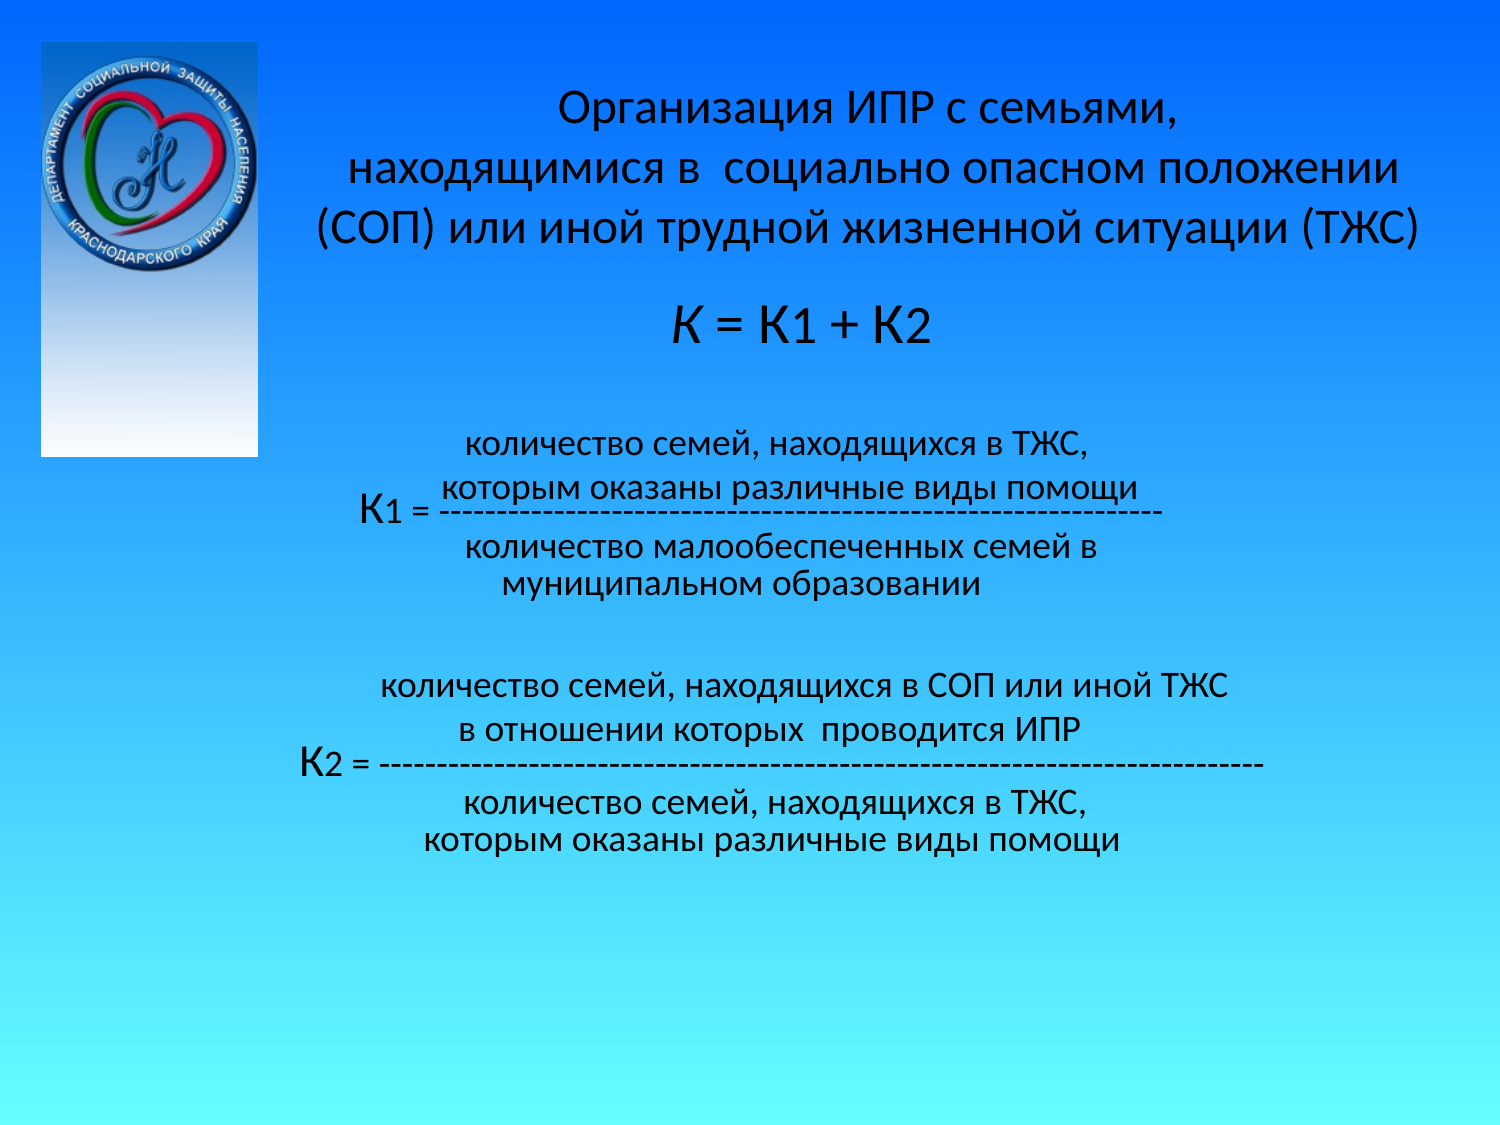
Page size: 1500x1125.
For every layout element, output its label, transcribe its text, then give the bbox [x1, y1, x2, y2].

picture [40, 42, 258, 457]
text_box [344, 402, 1231, 650]
text_box Организация ИПР с семьями, находящимися в социально опасном положении (СОП) или иной трудной жизненной ситуации (ТЖС) [277, 66, 1459, 262]
text_box К = К1 + К2 [656, 277, 1032, 363]
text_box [284, 651, 1348, 868]
